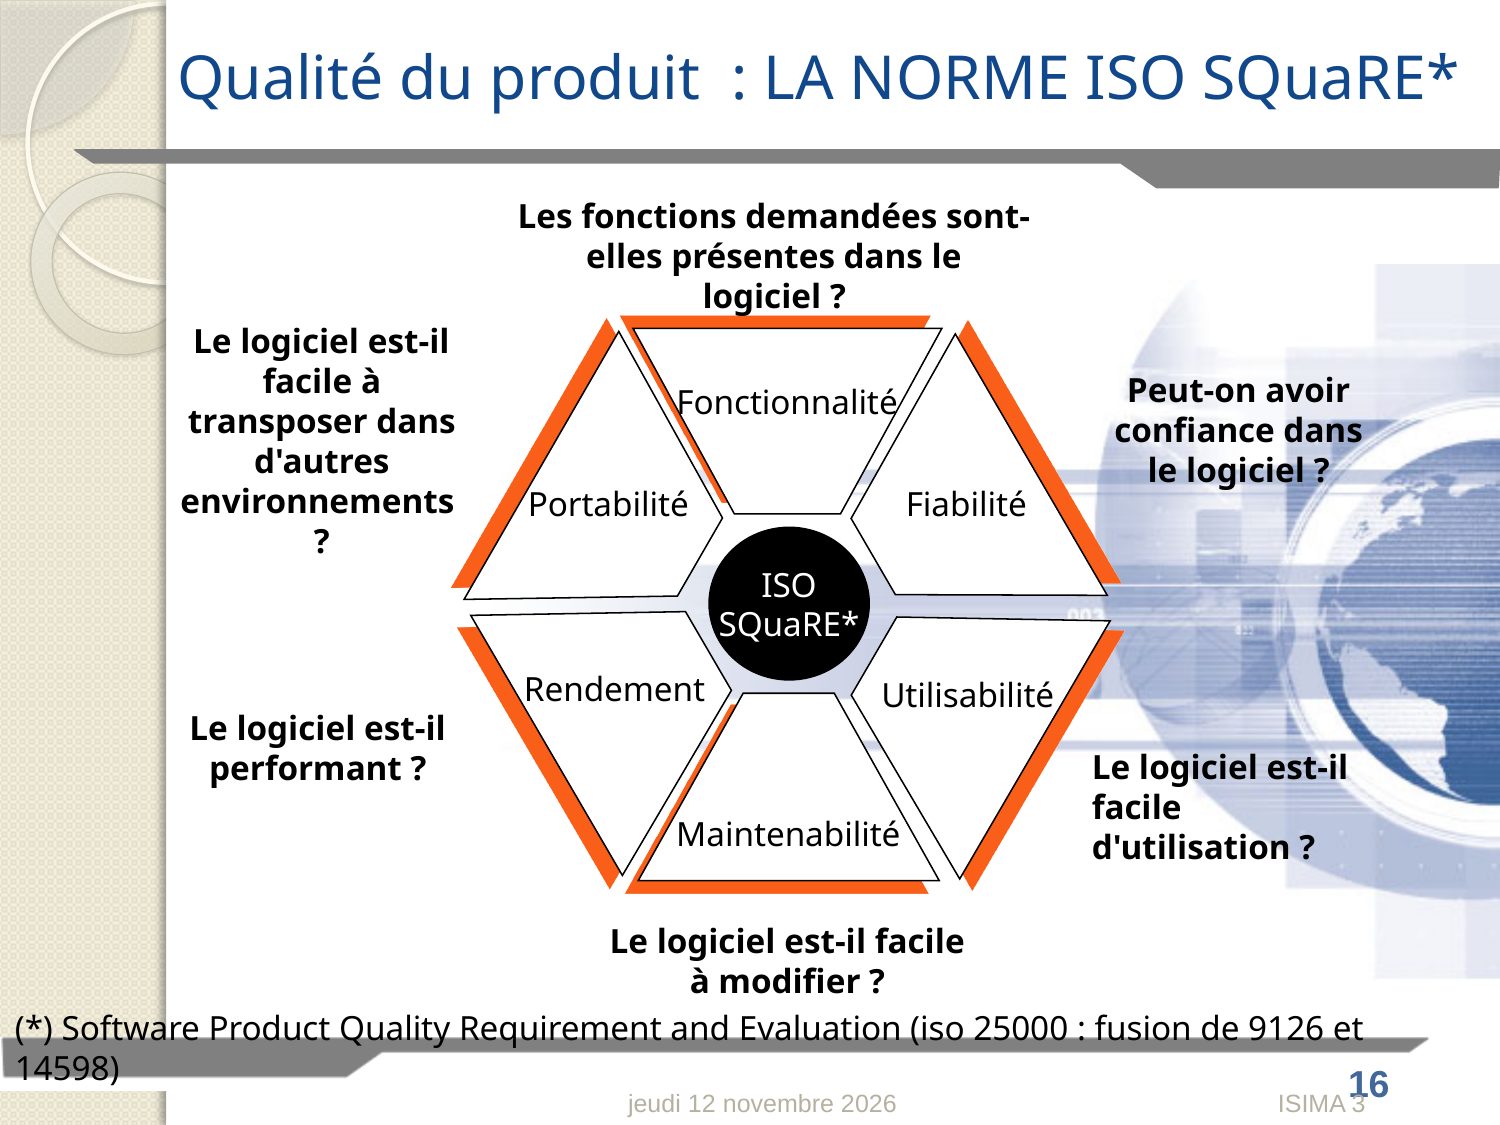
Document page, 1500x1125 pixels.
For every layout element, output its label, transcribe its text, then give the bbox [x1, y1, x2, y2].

text_box Les fonctions demandées sont-elles présentes dans le logiciel ? [500, 187, 1049, 323]
text_box Rendement [509, 660, 721, 716]
text_box ISO SQuaRE* [709, 527, 870, 680]
picture [318, 264, 1500, 1025]
text_box [851, 333, 1108, 596]
text_box Le logiciel est-il facile à modifier ? [587, 912, 988, 999]
slide_number lundi 28 février 2011 [562, 1046, 913, 1125]
text_box [851, 669, 866, 721]
text_box [535, 331, 699, 475]
text_box Portabilité [513, 475, 704, 531]
text_box [867, 722, 1052, 879]
text_box [680, 693, 897, 805]
text_box (*) Software Product Quality Requirement and Evaluation (iso 25000 : fusion de 9126 et 14598) [0, 999, 1450, 1096]
picture [318, 264, 603, 533]
text_box Le logiciel est-il facile d'utilisation ? [1077, 738, 1425, 874]
title Qualité du produit : LA NORME ISO SQuaRE* [162, 0, 1500, 150]
text_box [470, 611, 714, 681]
text_box Fiabilité [891, 475, 1042, 531]
text_box [868, 617, 1111, 690]
footer ISIMA 3 [1037, 1096, 1388, 1125]
text_box Maintenabilité [661, 805, 916, 861]
text_box Peut-on avoir confiance dans le logiciel ? [1092, 361, 1385, 497]
text_box Utilisabilité [866, 666, 1070, 722]
text_box Le logiciel est-il performant ? [162, 699, 474, 796]
text_box [721, 672, 732, 709]
text_box [464, 484, 723, 600]
text_box [638, 839, 940, 881]
text_box Fonctionnalité [633, 328, 942, 514]
text_box Le logiciel est-il facile à transposer dans d'autres environnements ? [162, 312, 482, 568]
text_box [529, 716, 717, 876]
